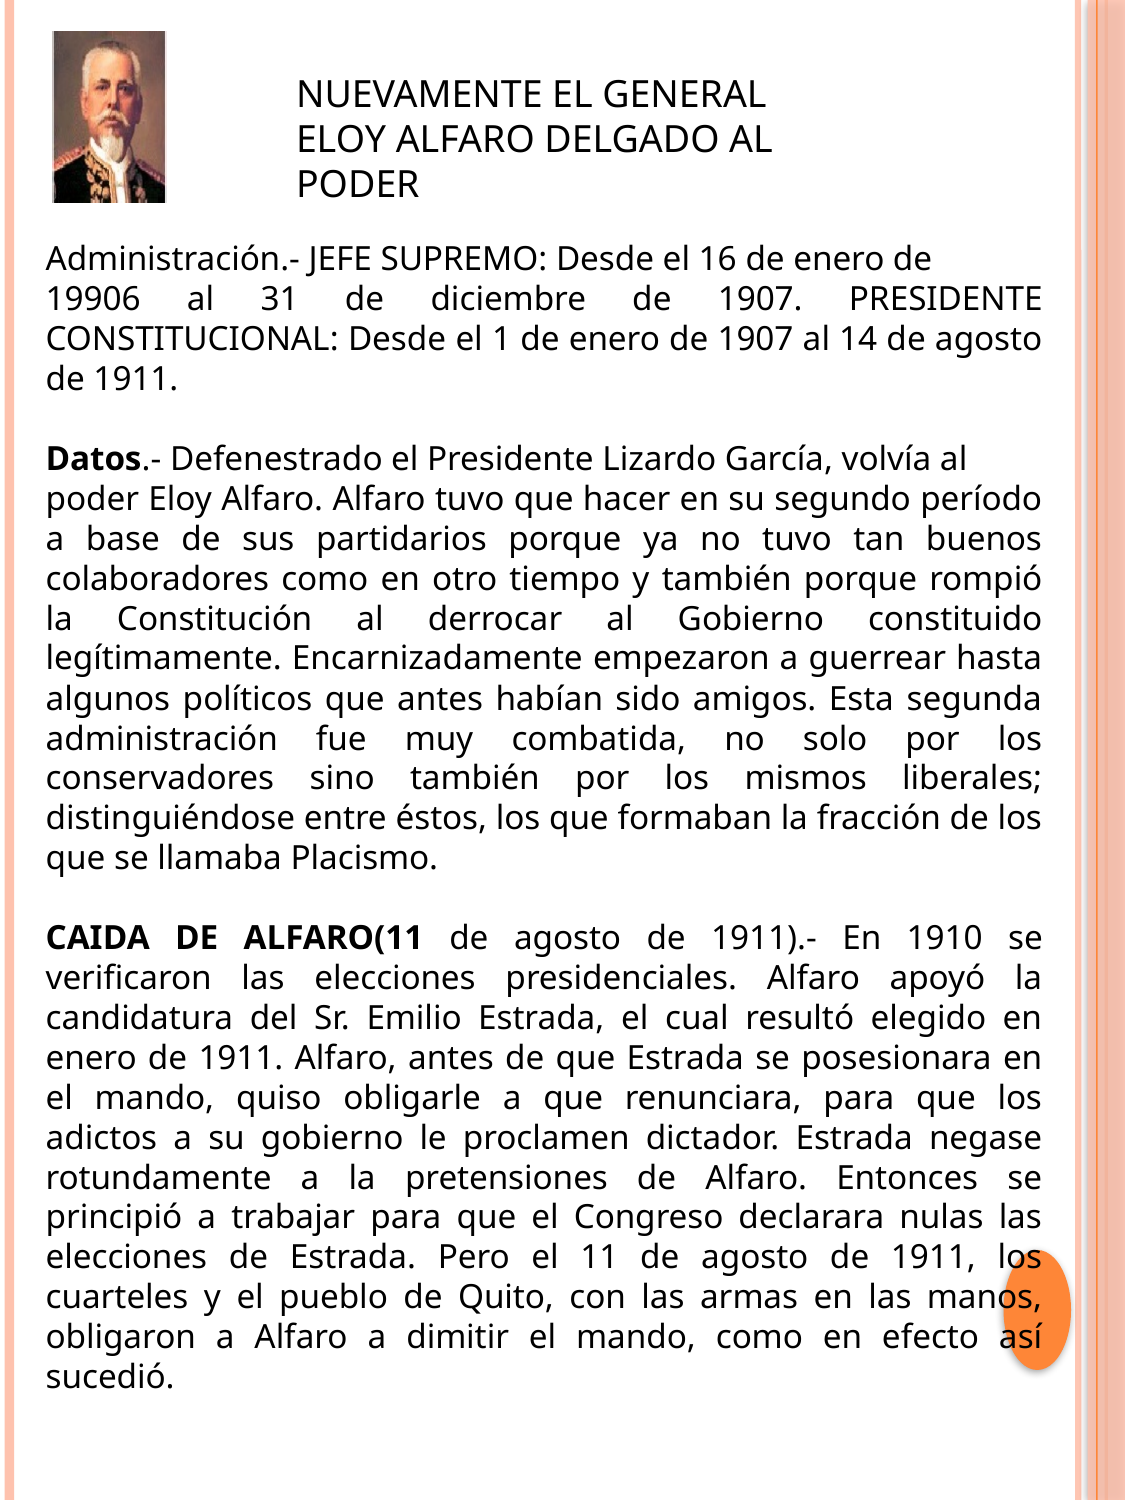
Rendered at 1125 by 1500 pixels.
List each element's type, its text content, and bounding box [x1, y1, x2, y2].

text_box NUEVAMENTE EL GENERAL ELOY ALFARO DELGADO AL PODER [281, 62, 844, 213]
picture [52, 30, 168, 204]
text_box Administración.- JEFE SUPREMO: Desde el 16 de enero de 19906 al 31 de diciembre de 1907. PRESIDENTE CONSTITUCIONAL: Desde el 1 de enero de 1907 al 14 de agosto de 1911. Datos.- Defenestrado el Presidente Lizardo García, volvía al poder Eloy Alfaro. Alfaro tuvo que hacer en su segundo período a base de sus partidarios porque ya no tuvo tan buenos colaboradores como en otro tiempo y también porque rompió la Constitución al derrocar al Gobierno constituido legítimamente. Encarnizadamente empezaron a guerrear hasta algunos políticos que antes habían sido amigos. Esta segunda administración fue muy combatida, no solo por los conservadores sino también por los mismos liberales; distinguiéndose entre éstos, los que formaban la fracción de los que se llamaba Placismo. CAIDA DE ALFARO(11 de agosto de 1911).- En 1910 se verificaron las elecciones presidenciales. Alfaro apoyó la candidatura del Sr. Emilio Estrada, el cual resultó elegido en enero de 1911. Alfaro, antes de que Estrada se posesionara en el mando, quiso obligarle a que renunciara, para que los adictos a su gobierno le proclamen dictador. Estrada negase rotundamente a la pretensiones de Alfaro. Entonces se principió a trabajar para que el Congreso declarara nulas las elecciones de Estrada. Pero el 11 de agosto de 1911, los cuarteles y el pueblo de Quito, con las armas en las manos, obligaron a Alfaro a dimitir el mando, como en efecto así sucedió. [30, 230, 1059, 1403]
